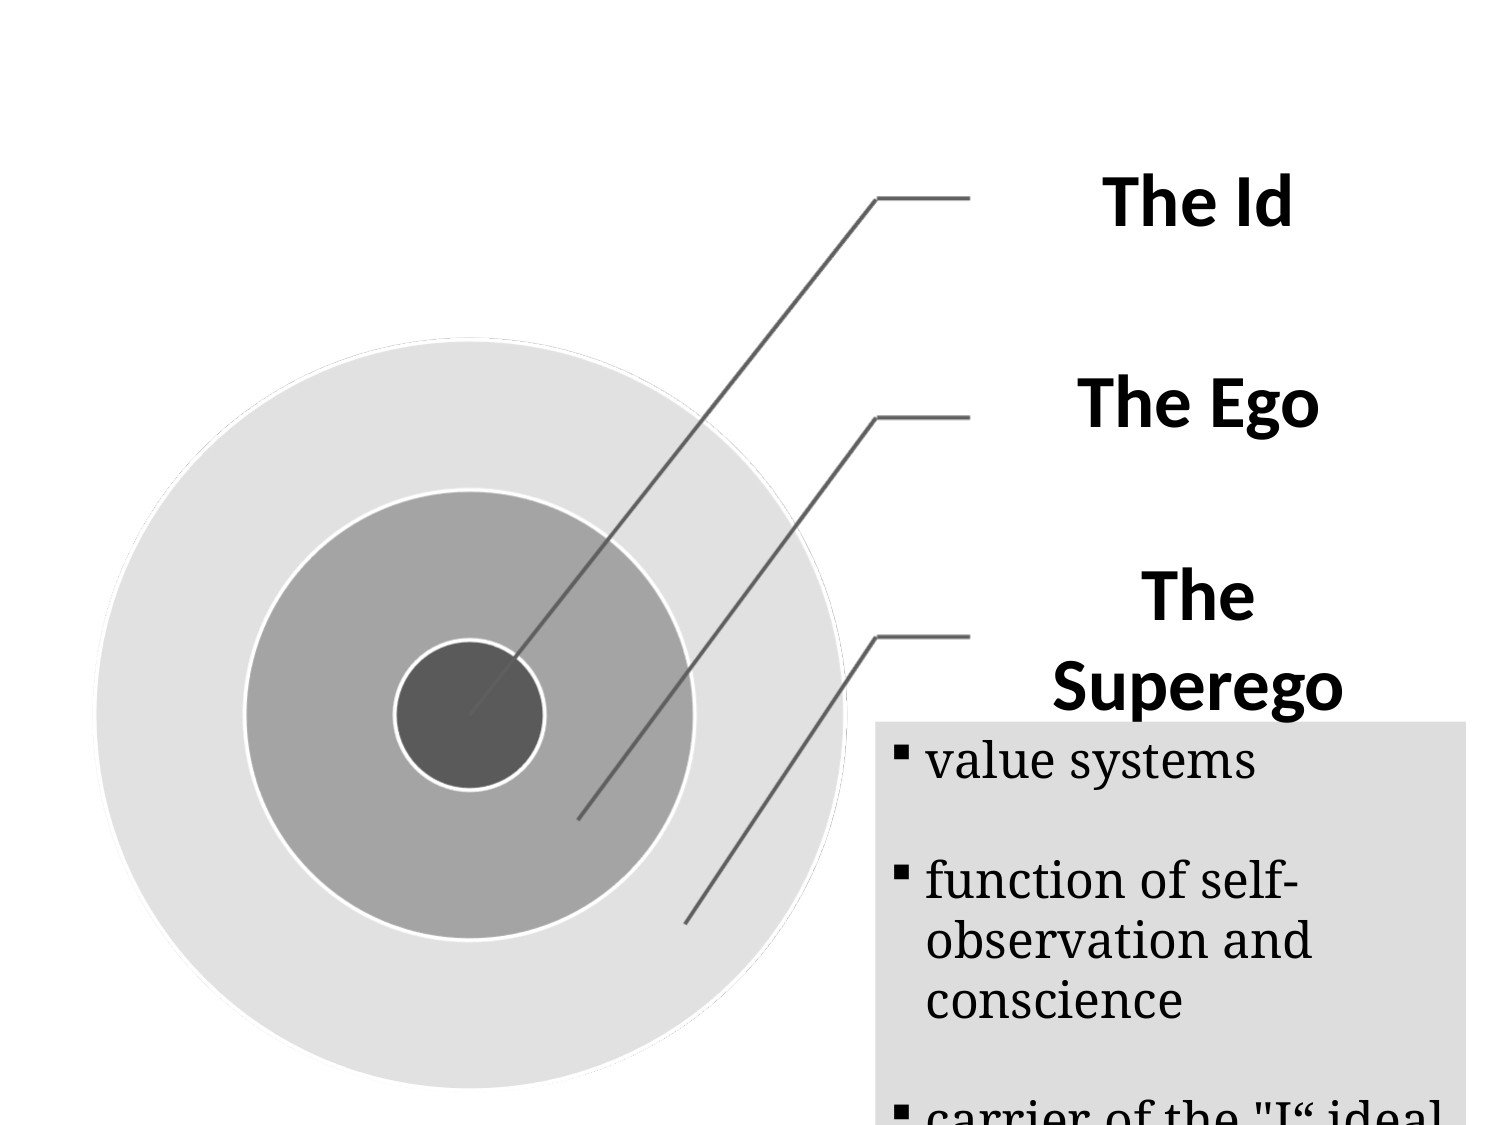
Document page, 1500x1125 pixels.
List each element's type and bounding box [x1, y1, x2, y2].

text_box [39, 89, 1467, 1101]
